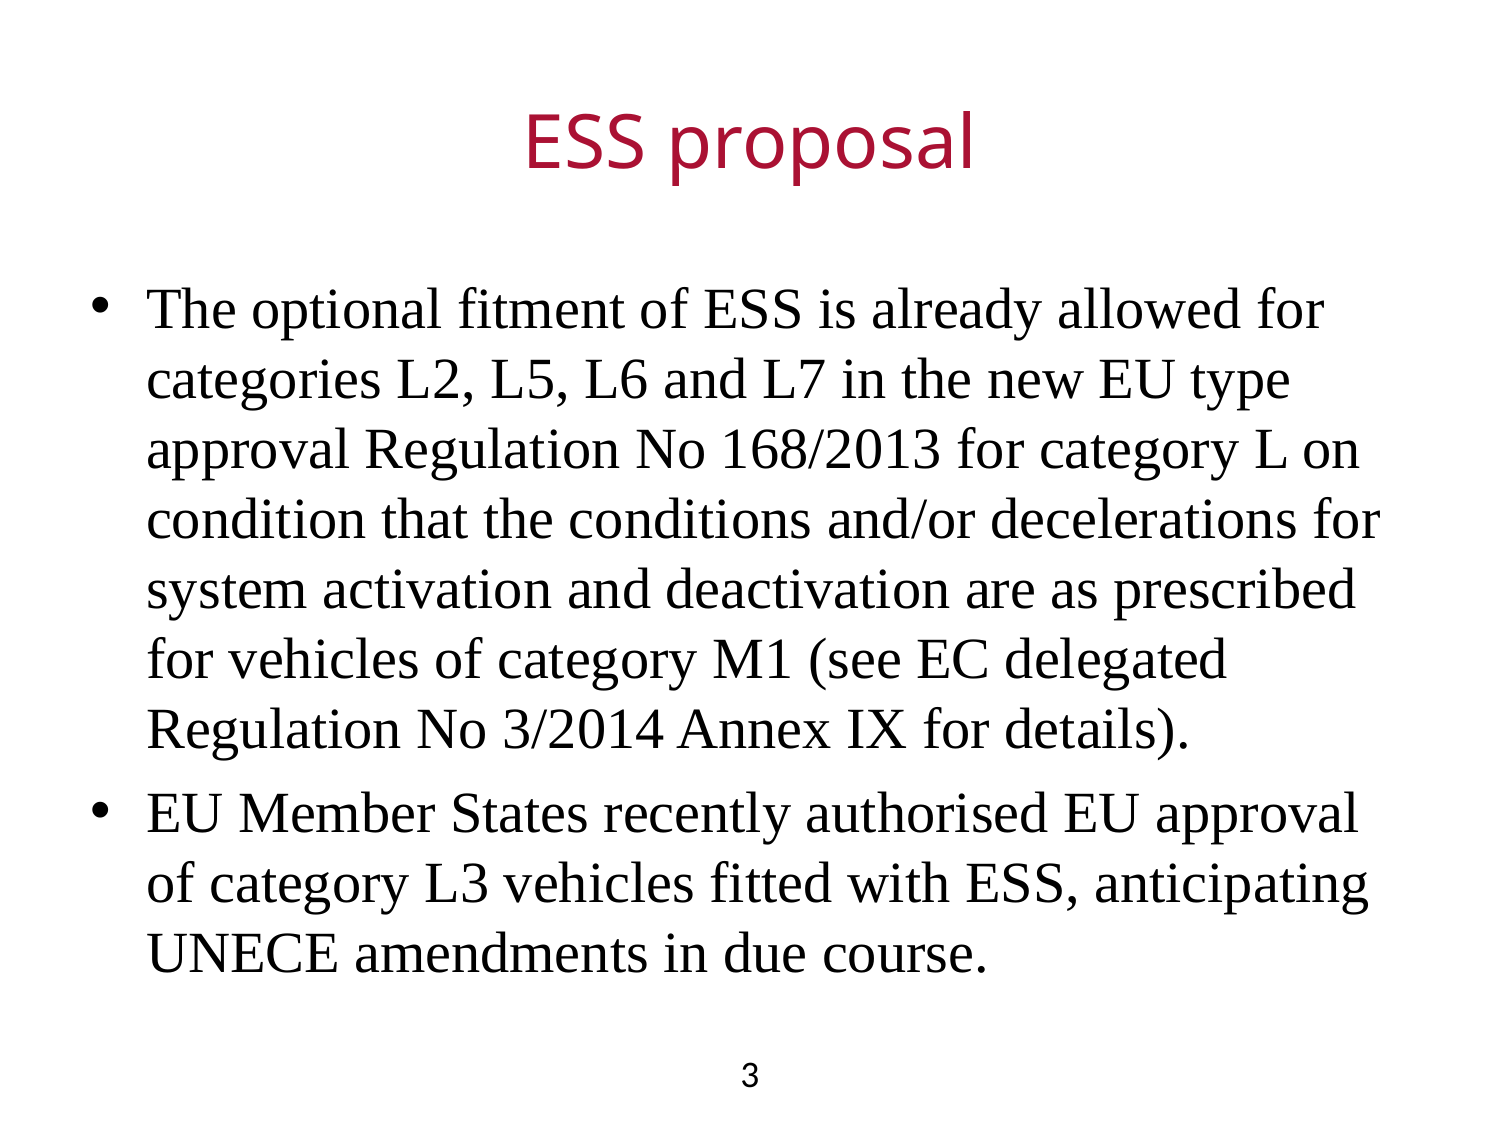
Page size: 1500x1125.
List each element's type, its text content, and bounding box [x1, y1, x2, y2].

list The optional fitment of ESS is already allowed for categories L2, L5, L6 and L7 in the new EU type approval Regulation No 168/2013 for category L on condition that the conditions and/or decelerations for system activation and deactivation are as prescribed for vehicles of category M1 (see EC delegated Regulation No 3/2014 Annex IX for details). EU Member States recently authorised EU approval of category L3 vehicles fitted with ESS, anticipating UNECE amendments in due course. [75, 262, 1425, 1005]
text_box 3 [512, 1042, 988, 1103]
title ESS proposal [75, 45, 1425, 233]
